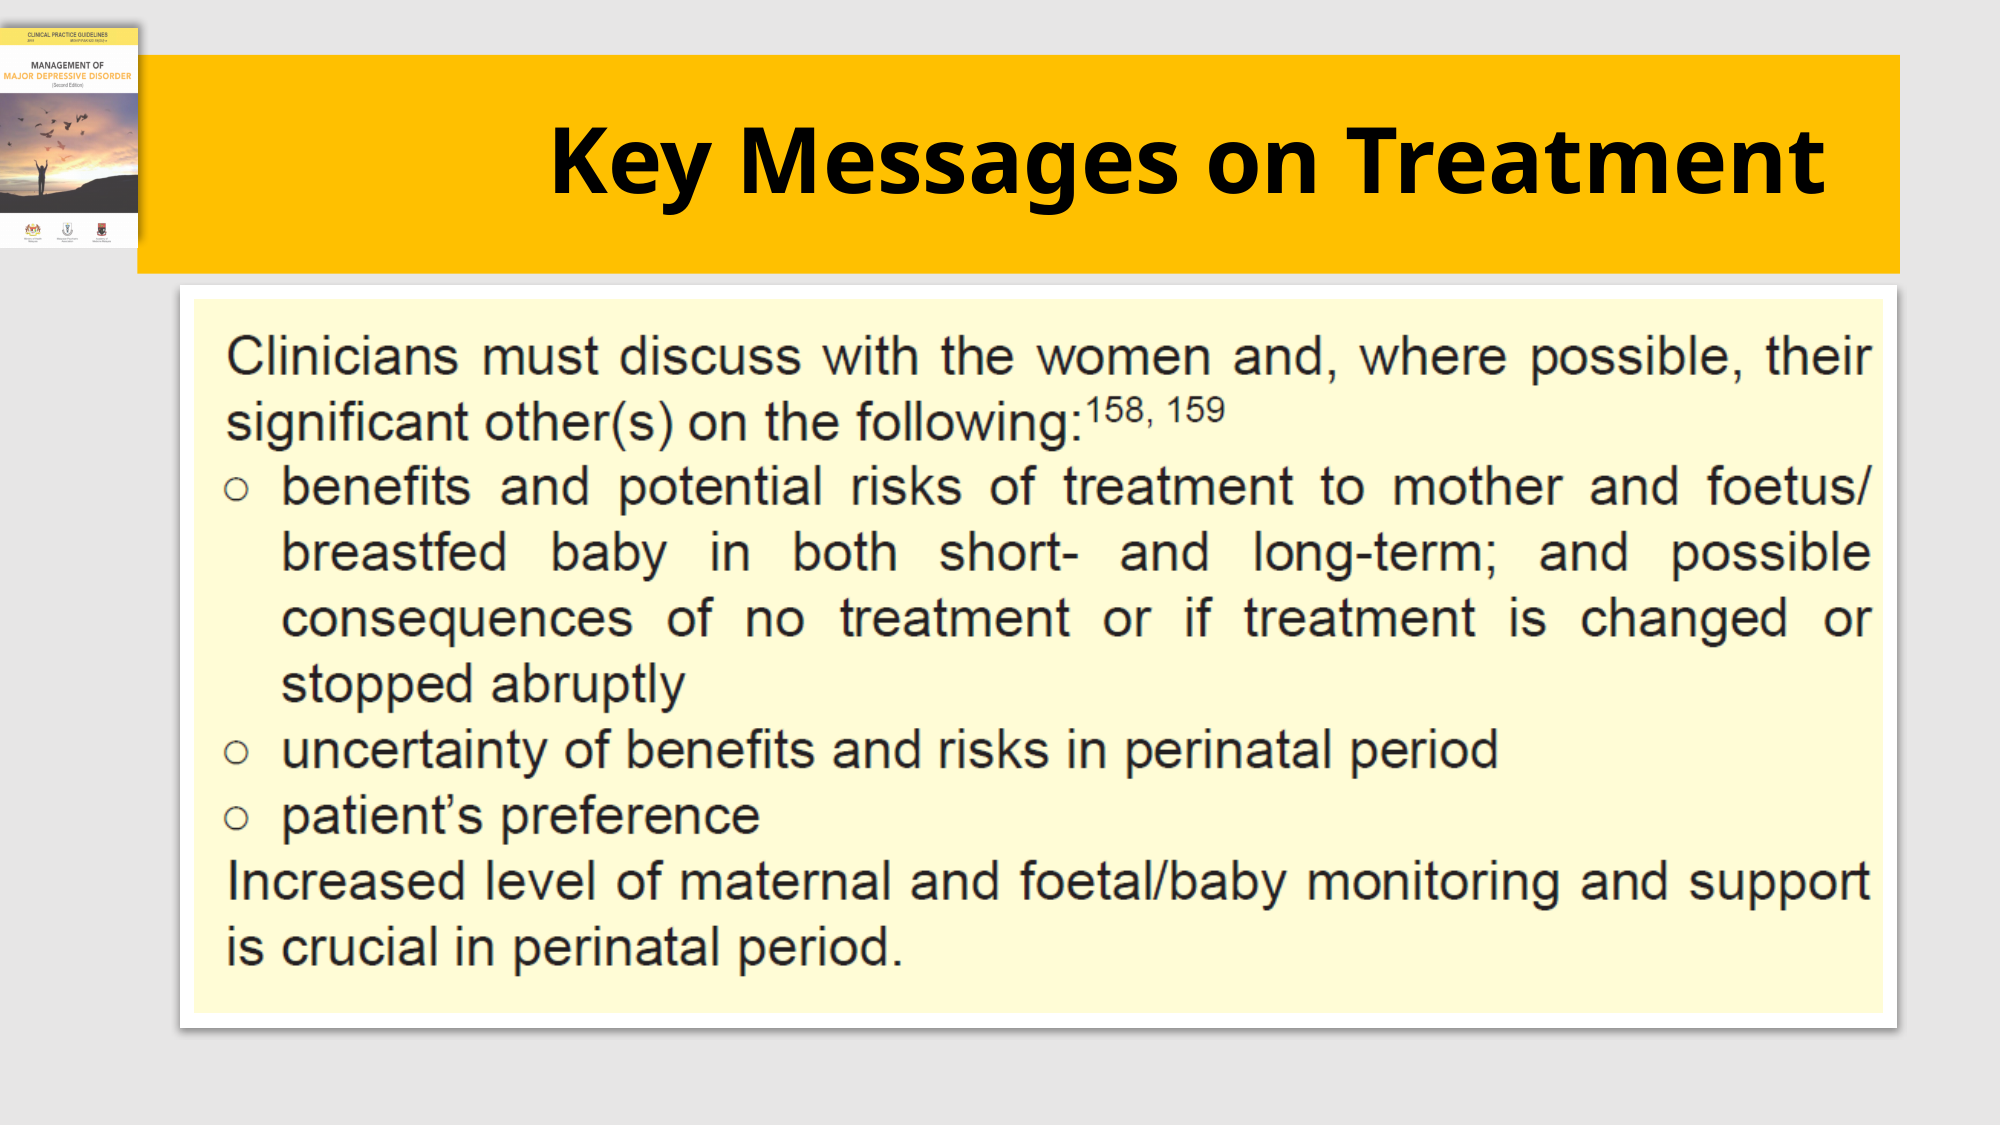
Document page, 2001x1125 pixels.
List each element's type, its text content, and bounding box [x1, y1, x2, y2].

picture [0, 28, 138, 248]
title Key Messages on Treatment [137, 54, 1900, 274]
picture [194, 299, 1883, 1014]
